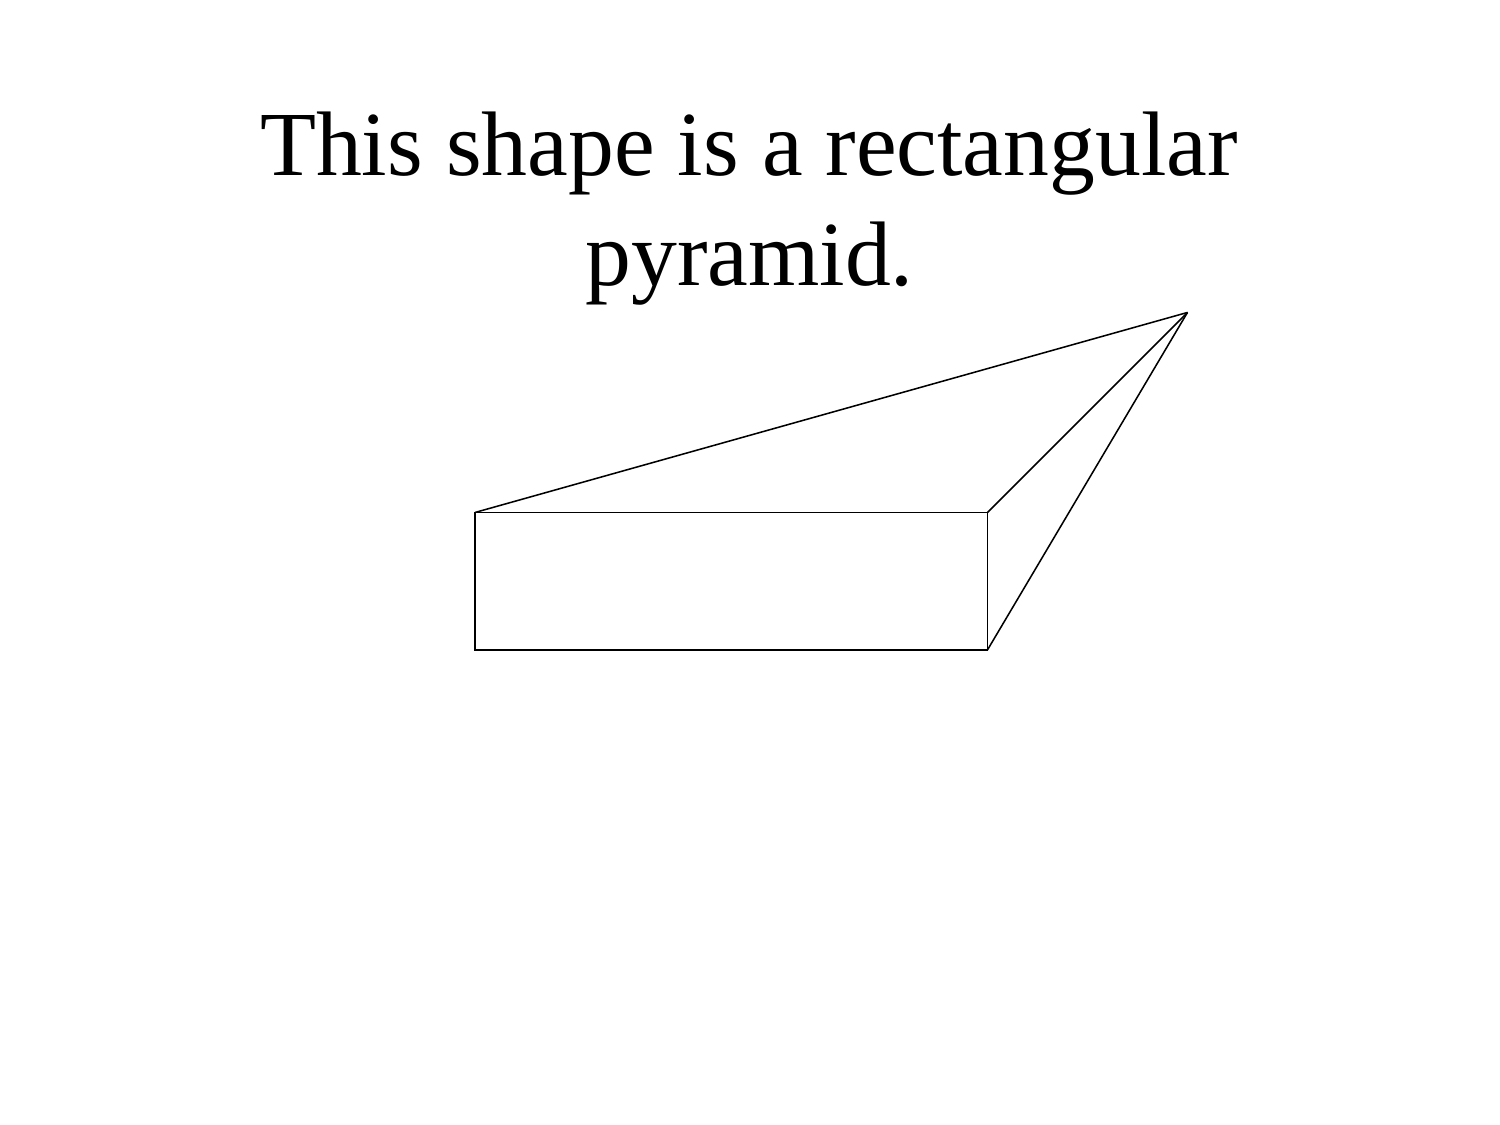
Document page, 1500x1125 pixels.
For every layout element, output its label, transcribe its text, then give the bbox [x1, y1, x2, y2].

text_box This shape is a rectangular pyramid. [112, 99, 1388, 288]
text_box [474, 512, 988, 650]
